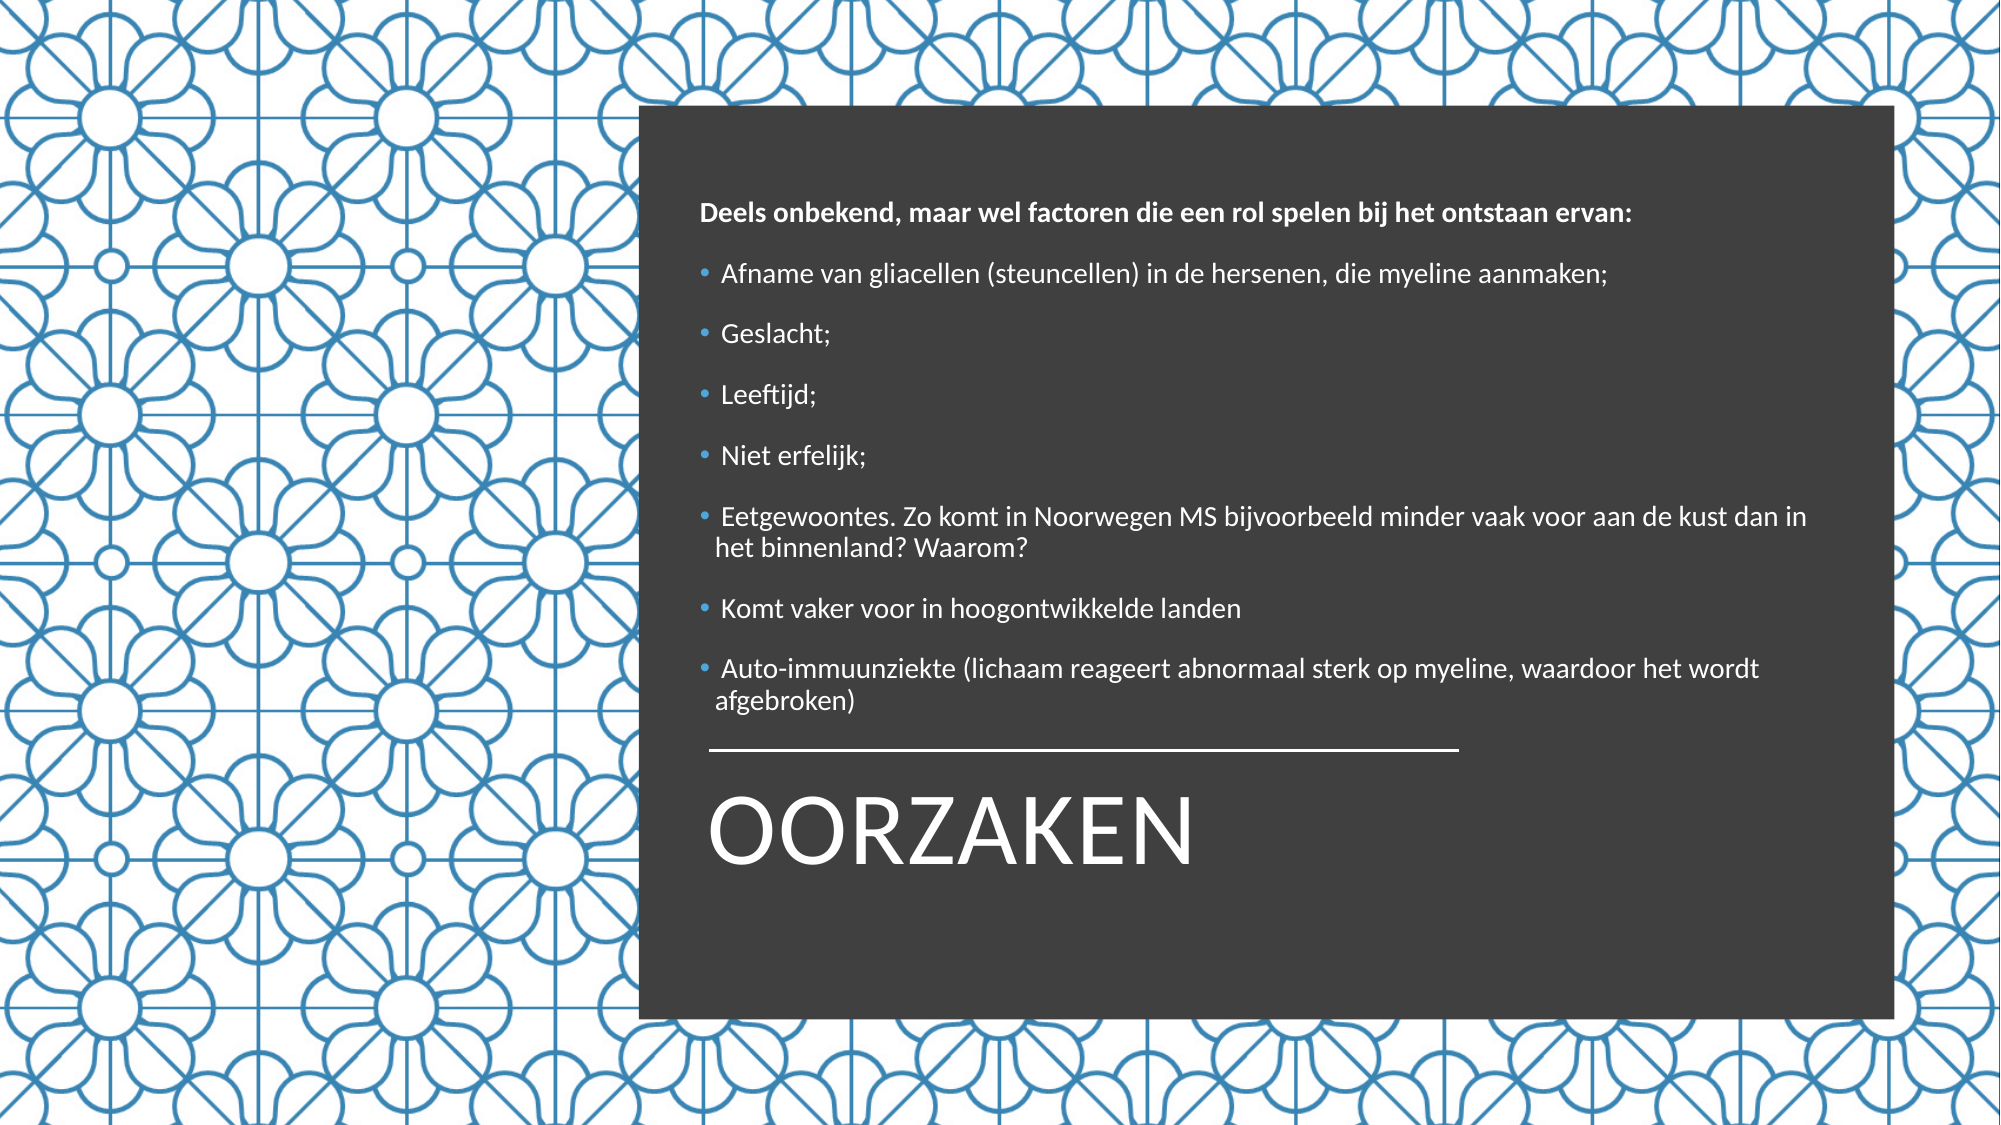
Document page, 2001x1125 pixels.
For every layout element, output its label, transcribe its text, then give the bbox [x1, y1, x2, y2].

text_box [0, 0, 2000, 1125]
title Oorzaken [692, 776, 1842, 982]
text_box [638, 104, 1896, 1021]
list Deels onbekend, maar wel factoren die een rol spelen bij het ontstaan ervan: Afname van gliacellen (steuncellen) in de hersenen, die myeline aanmaken; Geslacht; Leeftijd; Niet erfelijk; Eetgewoontes. Zo komt in Noorwegen MS bijvoorbeeld minder vaak voor aan de kust dan in het binnenland? Waarom? Komt vaker voor in hoogontwikkelde landen Auto-immuunziekte (lichaam reageert abnormaal sterk op myeline, waardoor het wordt afgebroken) [692, 158, 1842, 725]
